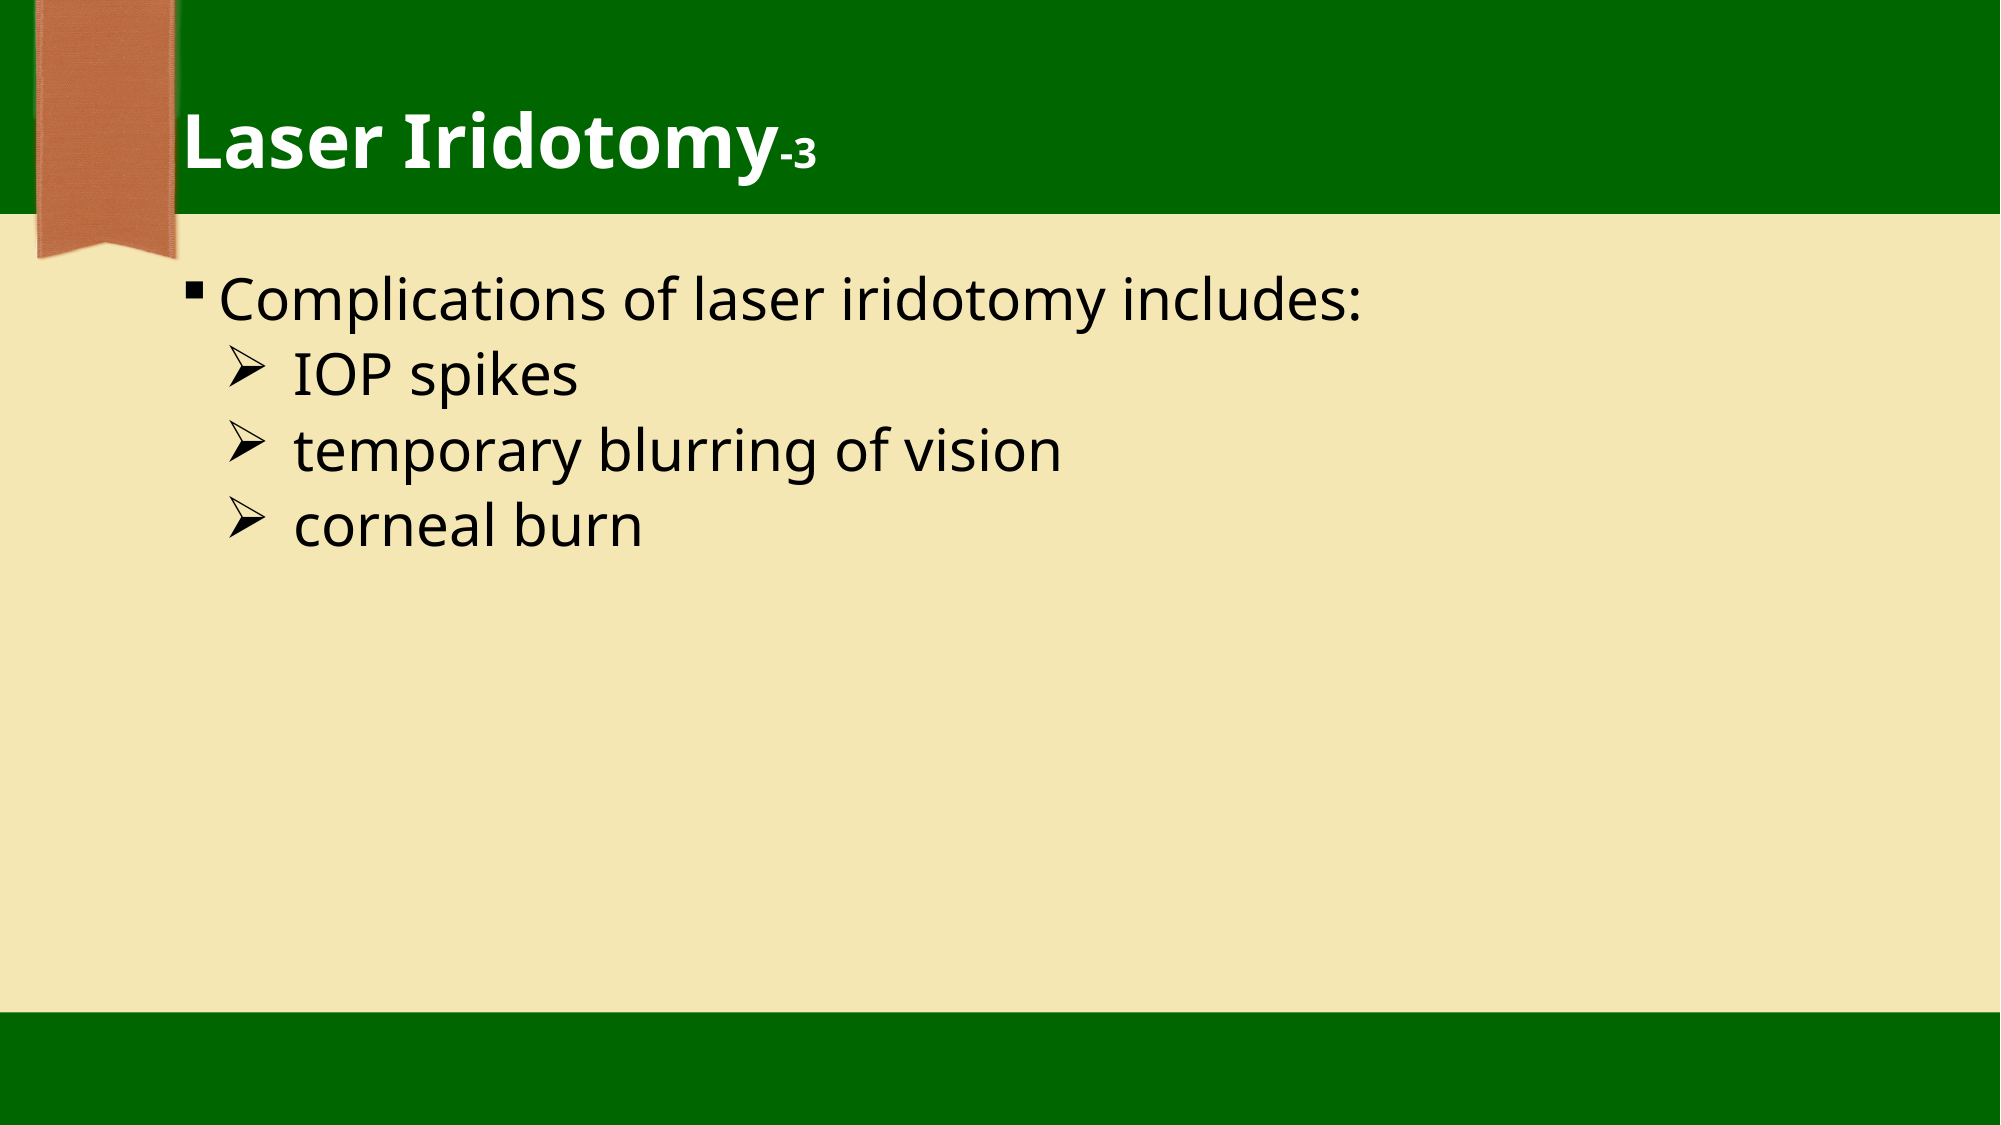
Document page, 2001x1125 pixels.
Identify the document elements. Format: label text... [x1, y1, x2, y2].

title Laser Iridotomy-3 [181, 12, 1819, 193]
list Complications of laser iridotomy includes: IOP spikes temporary blurring of vision corneal burn [181, 262, 1854, 1005]
